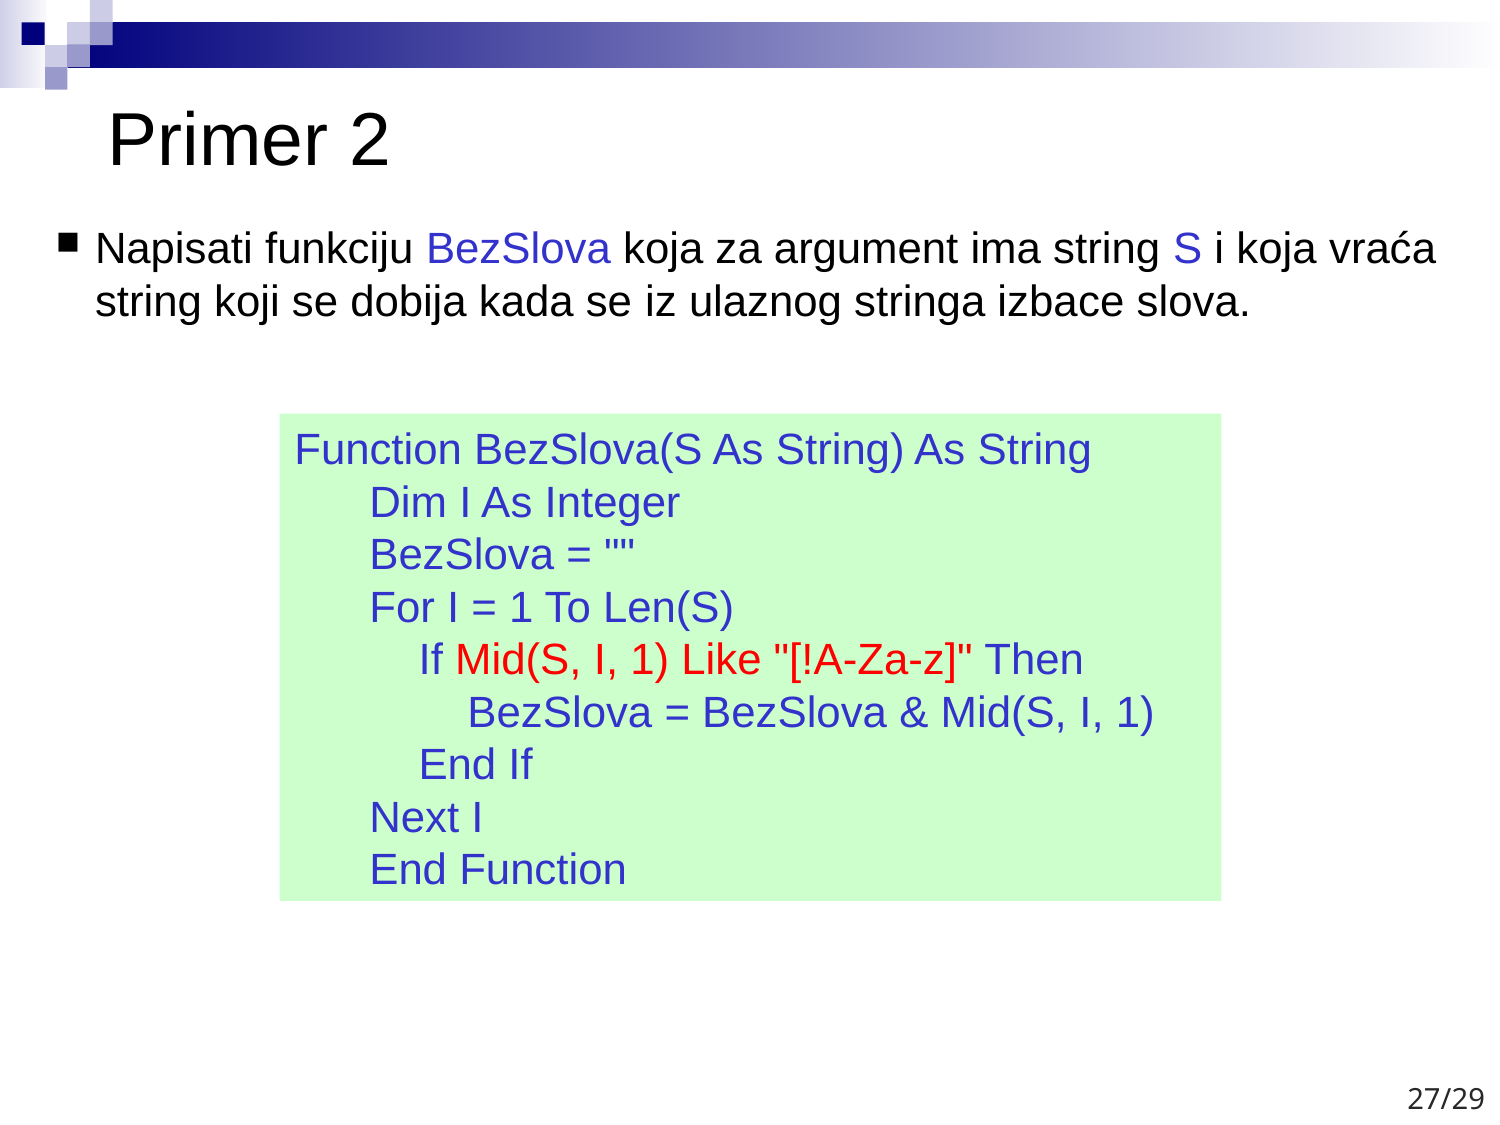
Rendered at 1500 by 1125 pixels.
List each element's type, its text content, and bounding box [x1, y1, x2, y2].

title Primer 2 [92, 75, 411, 197]
text_box Function BezSlova(S As String) As String Dim I As Integer BezSlova = "" For I = 1 To Len(S) If Mid(S, I, 1) Like "[!A-Za-z]" Then BezSlova = BezSlova & Mid(S, I, 1) End If Next I End Function [279, 413, 1222, 901]
text_box 27/29 [1374, 1072, 1500, 1123]
list Napisati funkciju BezSlova koja za argument ima string S i koja vraća string koji se dobija kada se iz ulaznog stringa izbace slova. [46, 212, 1462, 340]
